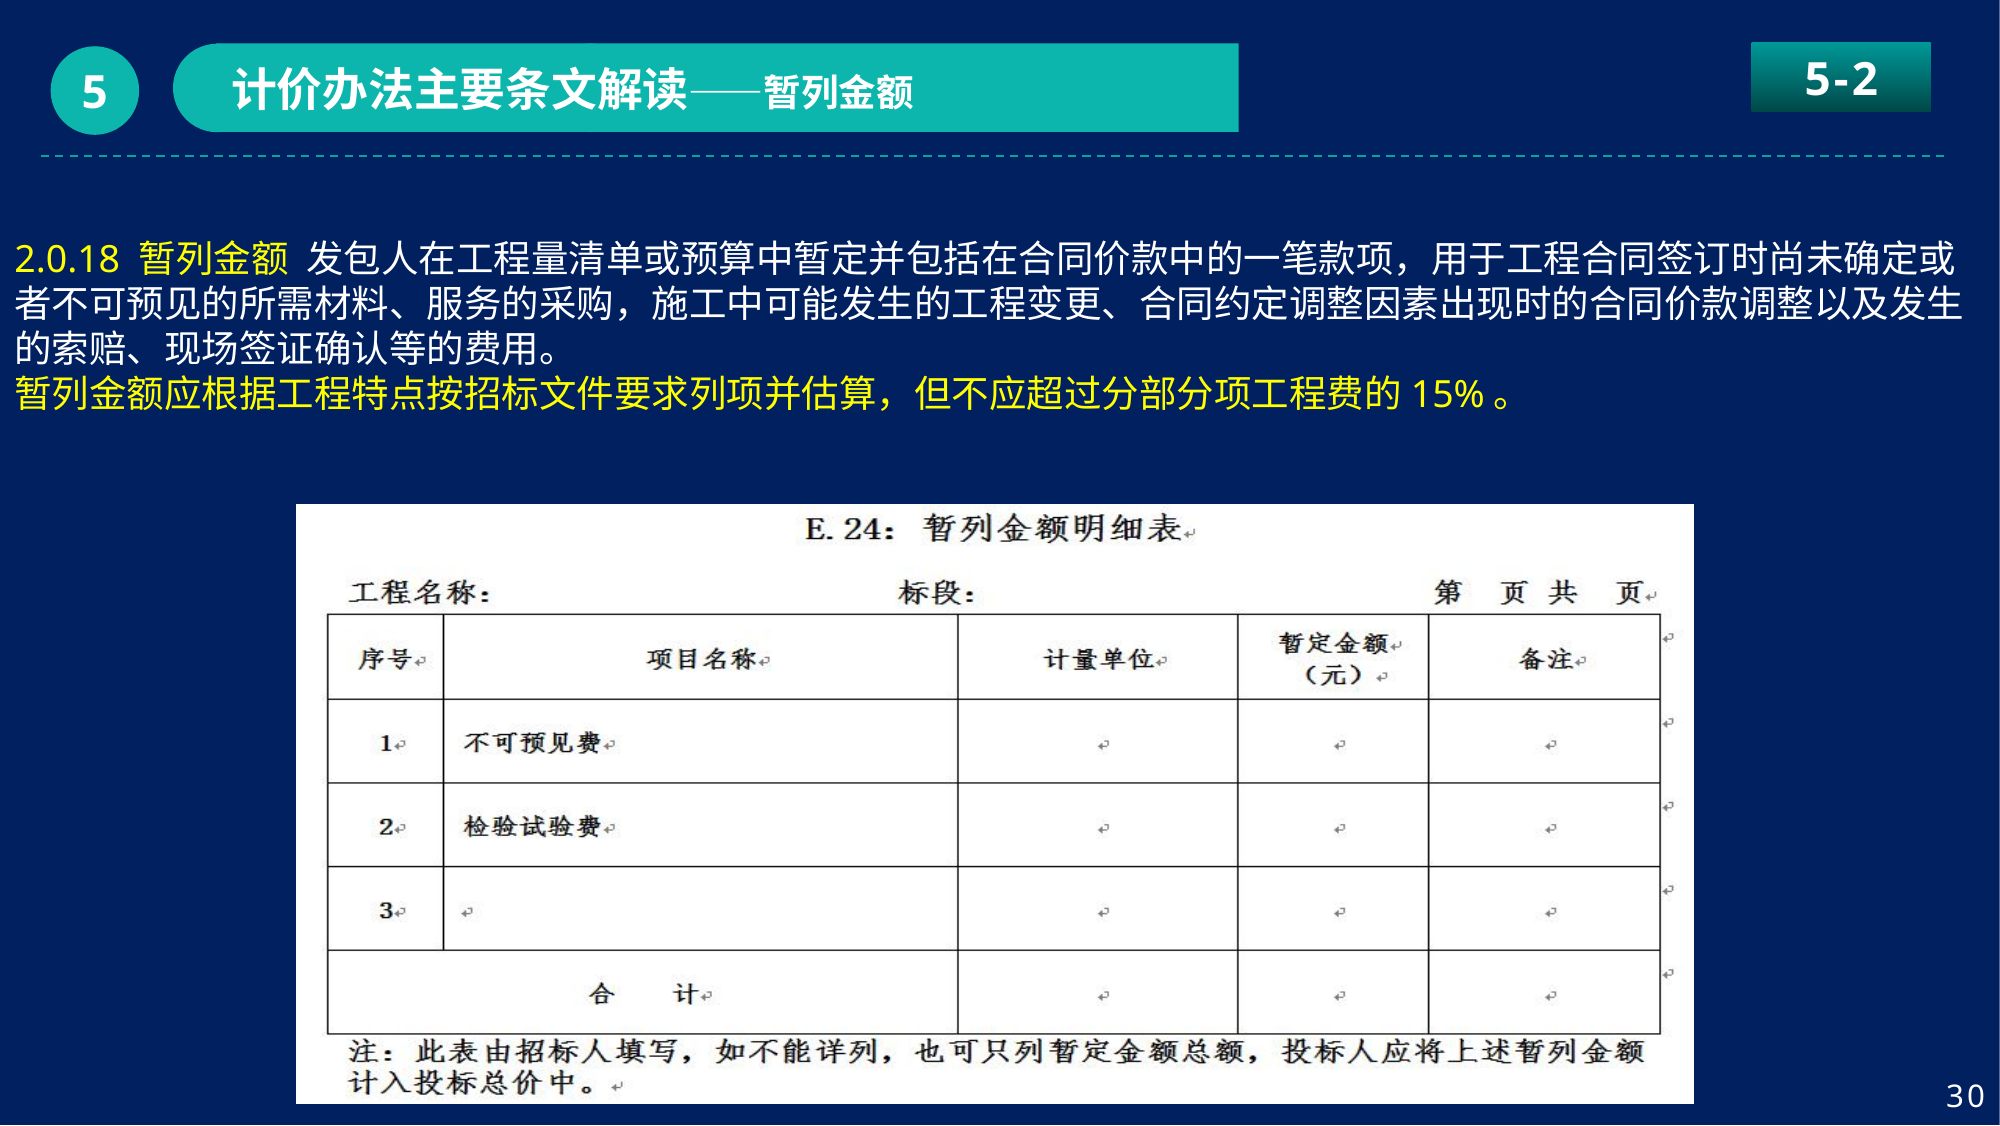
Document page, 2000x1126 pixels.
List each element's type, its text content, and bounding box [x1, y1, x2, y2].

picture [296, 504, 1694, 1104]
text_box 30 [1905, 1065, 2000, 1126]
text_box 2.0.18 暂列金额 发包人在工程量清单或预算中暂定并包括在合同价款中的一笔款项，用于工程合同签订时尚未确定或者不可预见的所需材料、服务的采购，施工中可能发生的工程变更、合同约定调整因素出现时的合同价款调整以及发生的索赔、现场签证确认等的费用。 暂列金额应根据工程特点按招标文件要求列项并估算，但不应超过分部分项工程费的15%。 [0, 228, 2000, 423]
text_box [40, 43, 1950, 157]
